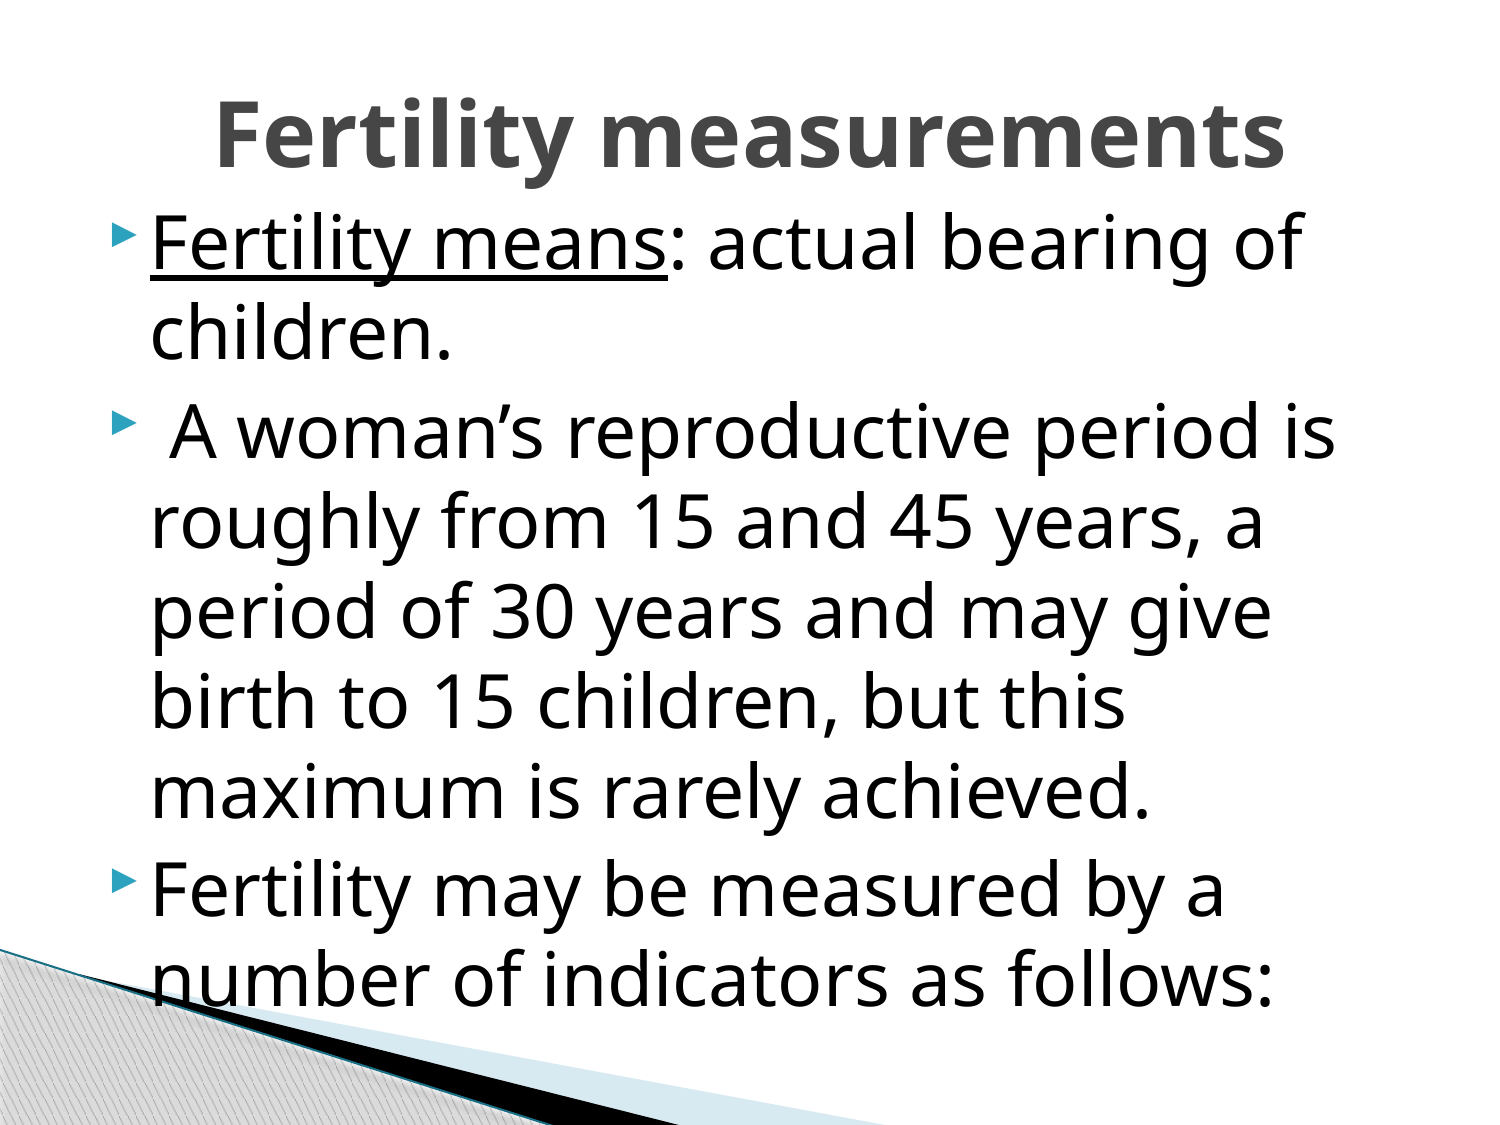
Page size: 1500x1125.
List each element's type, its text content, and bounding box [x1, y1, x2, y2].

title Fertility measurements [75, 37, 1425, 225]
list Fertility means: actual bearing of children. A woman’s reproductive period is roughly from 15 and 45 years, a period of 30 years and may give birth to 15 children, but this maximum is rarely achieved. Fertility may be measured by a number of indicators as follows: [75, 225, 1425, 1075]
